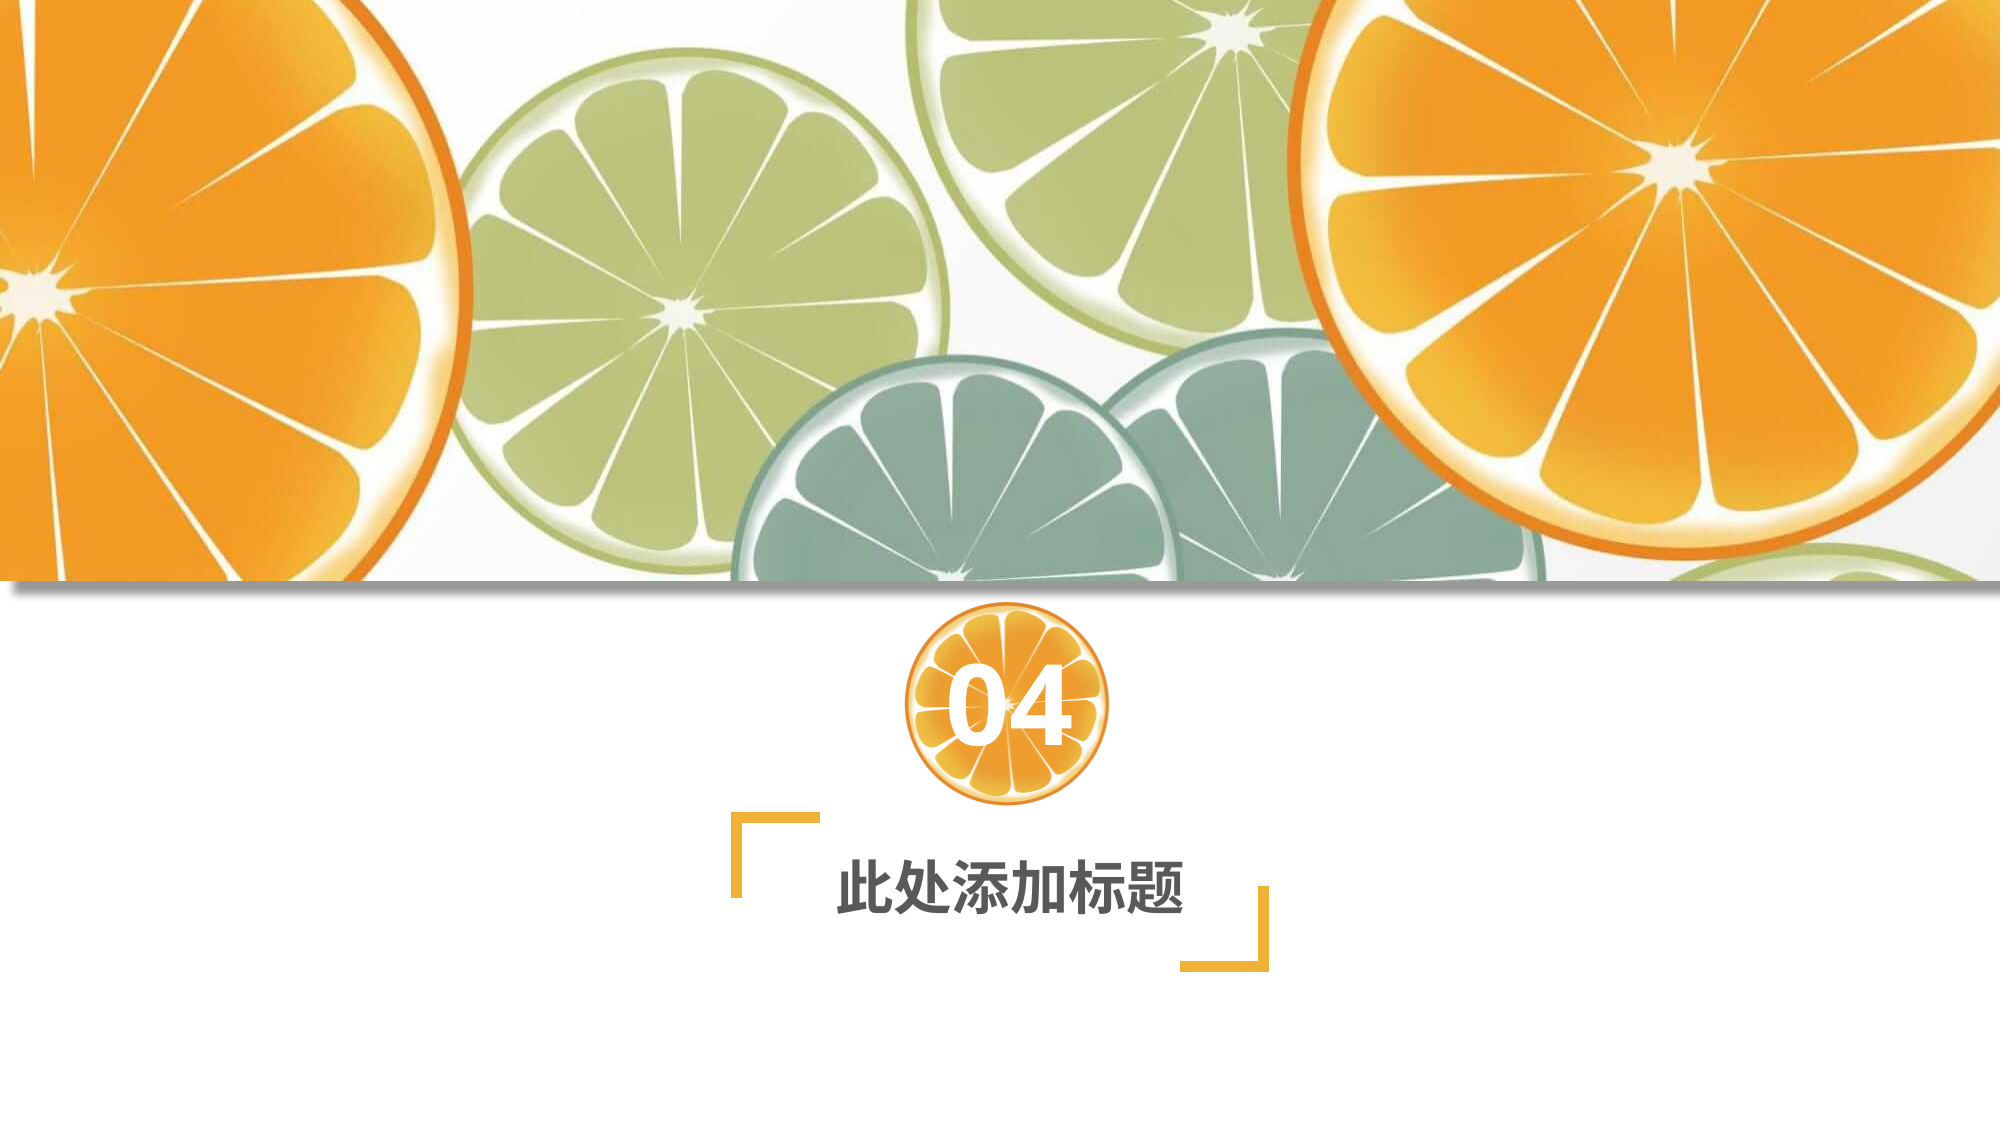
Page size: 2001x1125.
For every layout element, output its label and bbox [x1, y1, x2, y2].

picture [0, 0, 2000, 581]
text_box [736, 602, 1264, 967]
